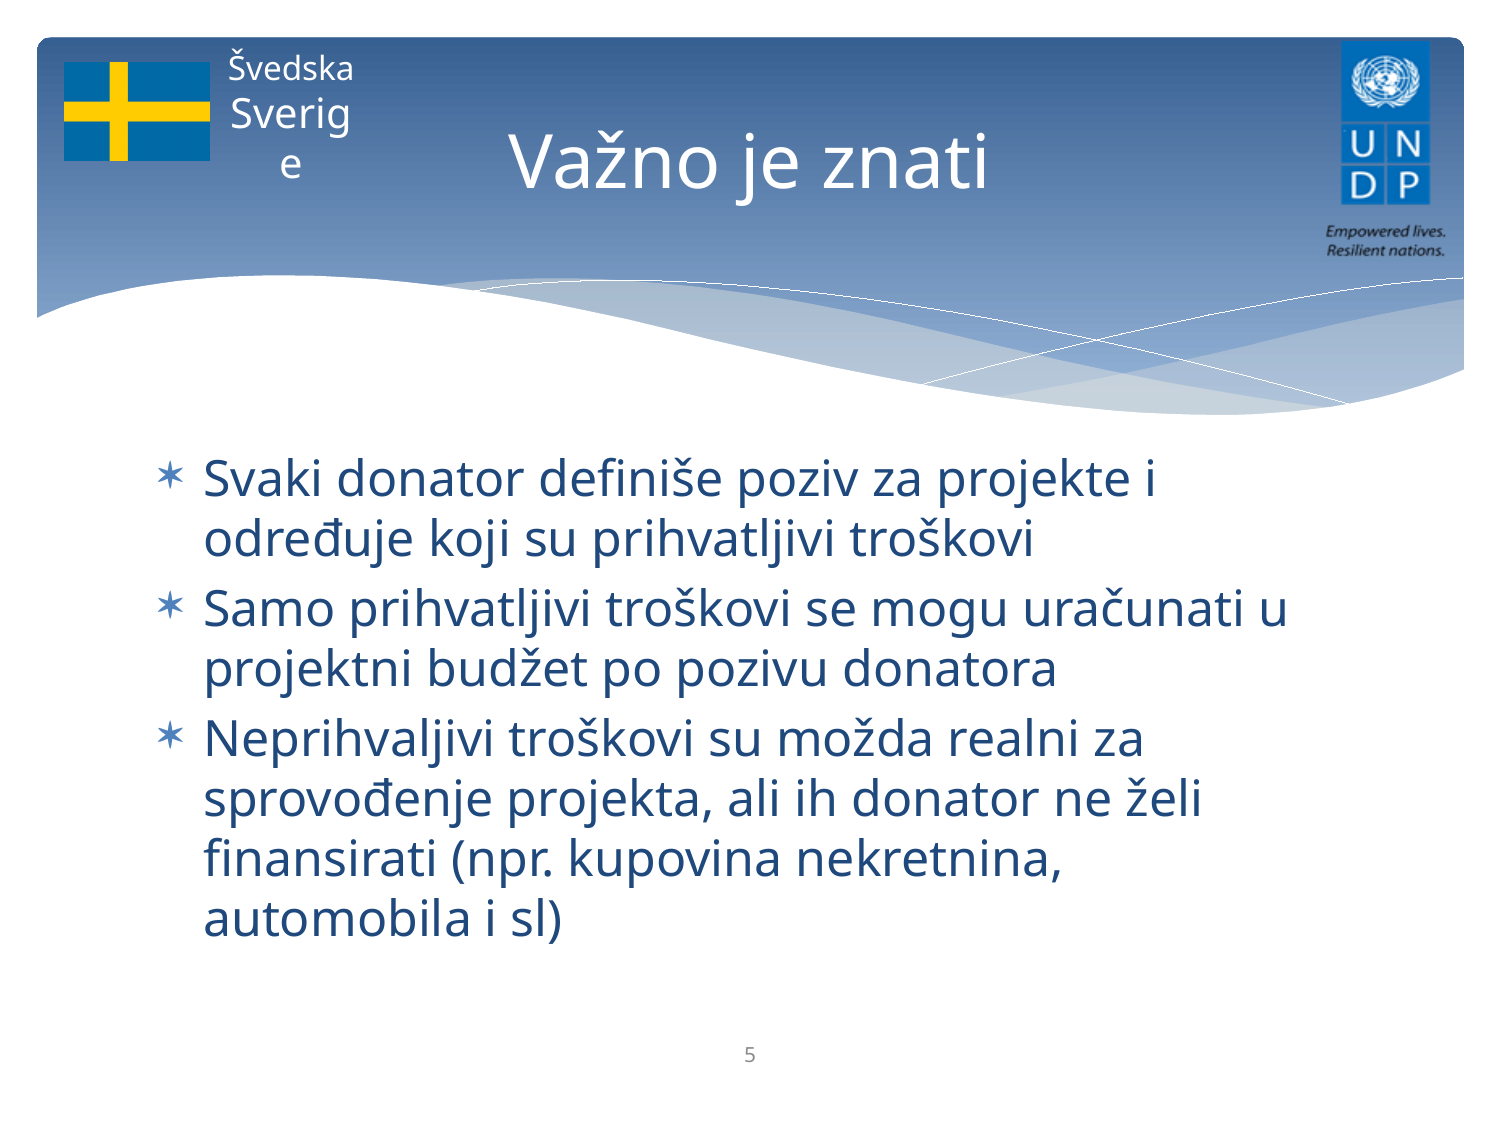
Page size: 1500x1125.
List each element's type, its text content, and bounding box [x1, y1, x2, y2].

title Važno je znati [75, 55, 1320, 261]
picture [1326, 41, 1449, 281]
picture [64, 62, 210, 162]
list Svaki donator definiše poziv za projekte i određuje koji su prihvatljivi troškovi Samo prihvatljivi troškovi se mogu uračunati u projektni budžet po pozivu donatora Neprihvaljivi troškovi su možda realni za sprovođenje projekta, ali ih donator ne želi finansirati (npr. kupovina nekretnina, automobila i sl) [143, 438, 1359, 1005]
text_box Švedska Sverige [213, 67, 378, 168]
slide_number 5 [654, 1025, 846, 1086]
